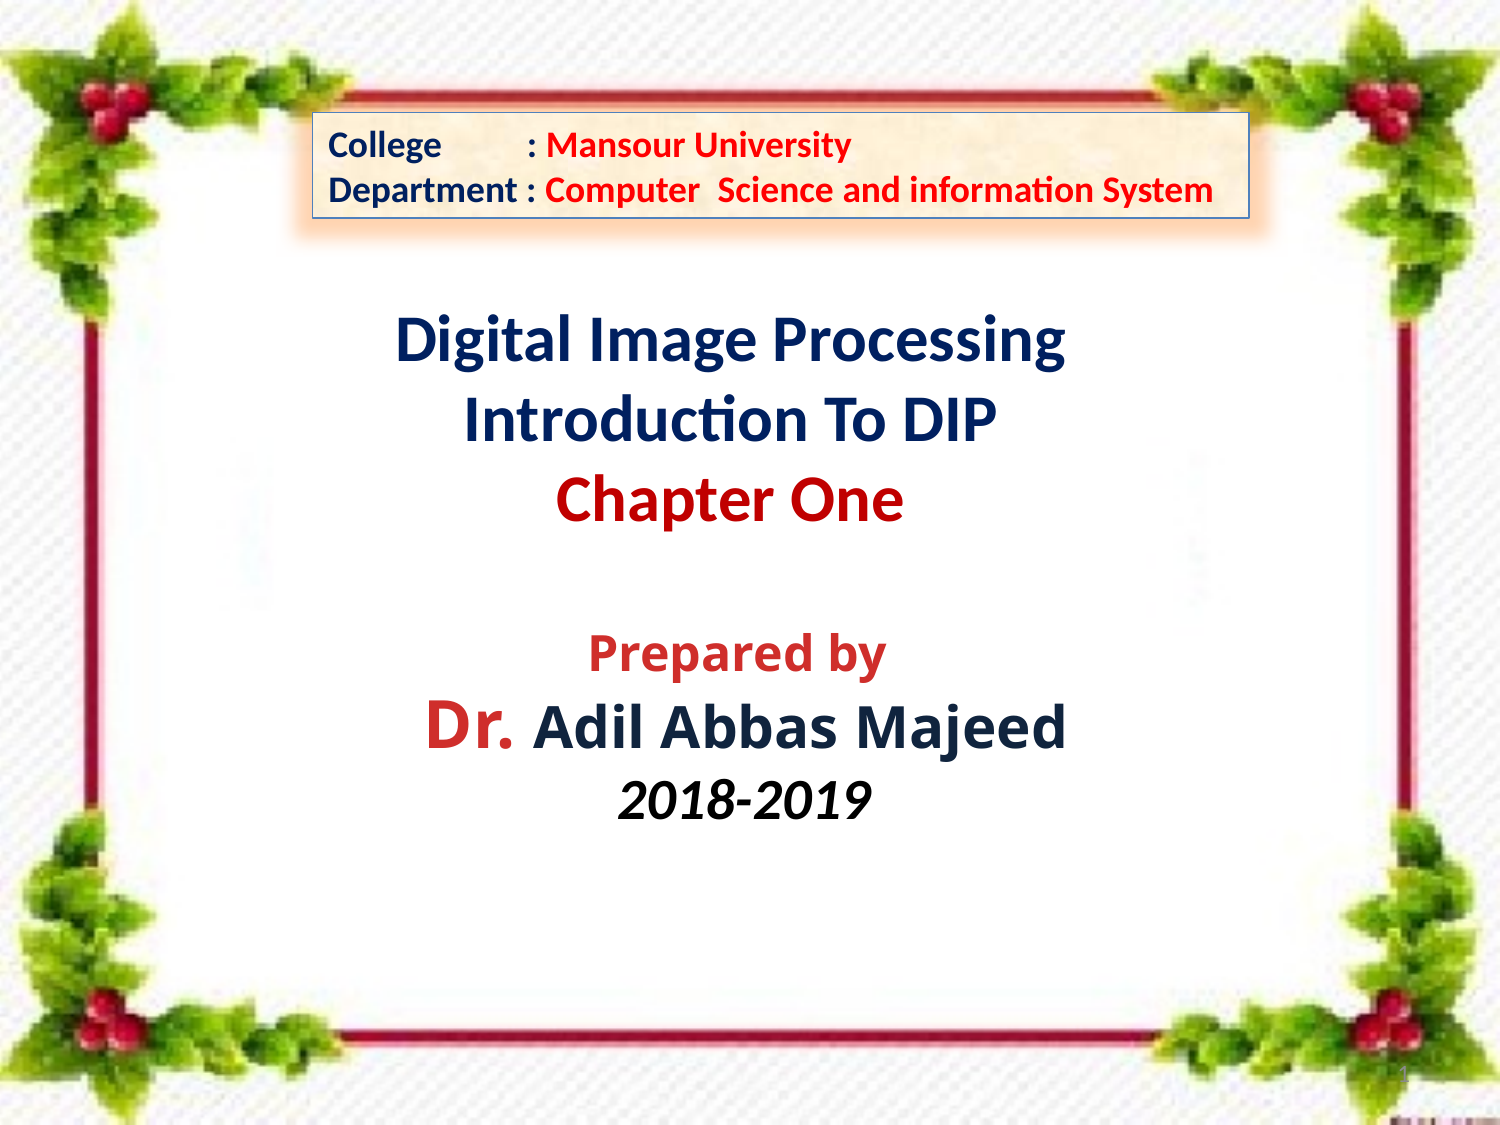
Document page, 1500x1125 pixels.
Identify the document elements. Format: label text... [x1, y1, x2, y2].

text_box College : Mansour University Department : Computer Science and information System [312, 112, 1250, 219]
slide_number 1 [1074, 1042, 1425, 1103]
picture [0, 0, 1500, 1125]
text_box Digital Image Processing Introduction To DIP Chapter One [212, 287, 1250, 543]
text_box Prepared by Dr. Adil Abbas Majeed 2018-2019 [125, 554, 1363, 884]
